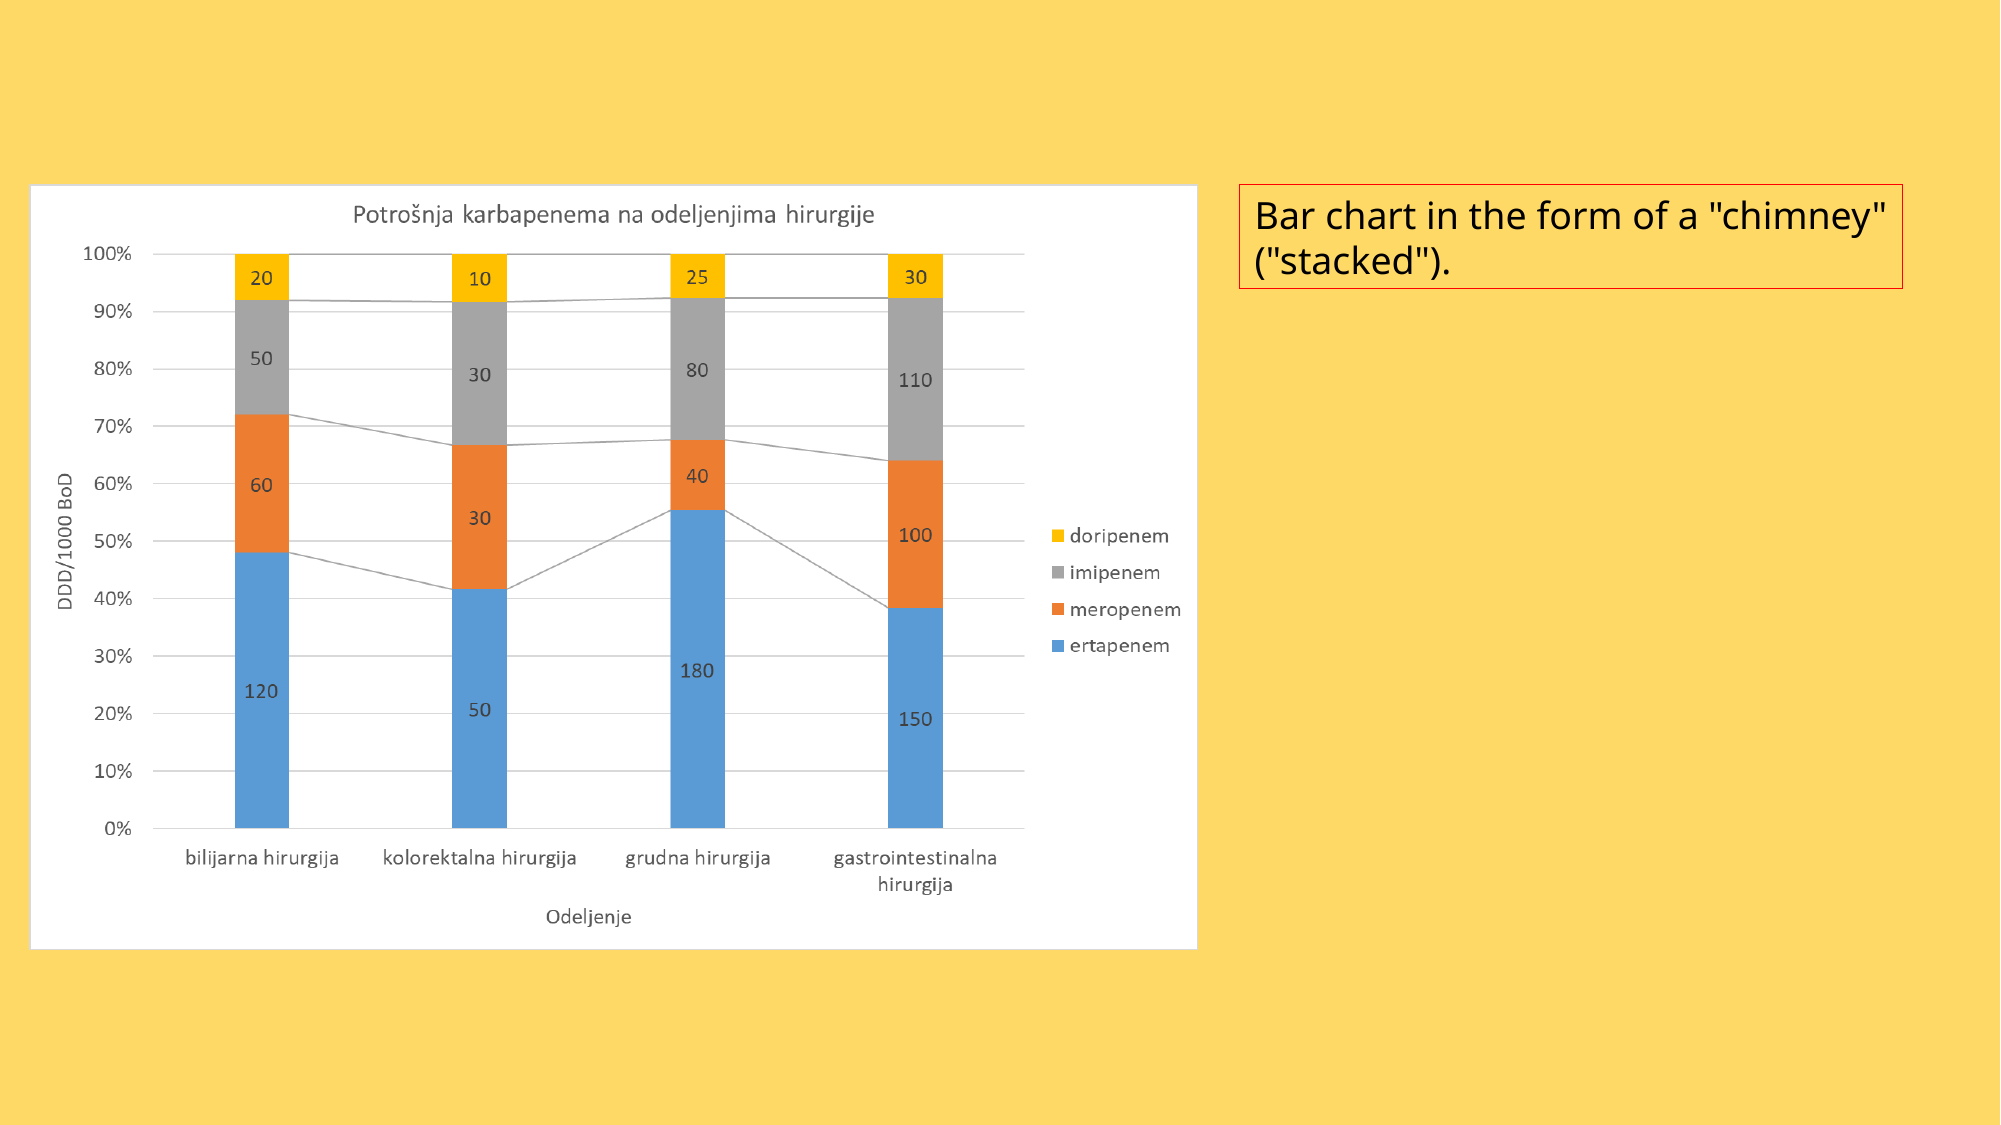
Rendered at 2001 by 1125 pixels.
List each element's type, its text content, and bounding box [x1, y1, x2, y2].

text_box Bar chart in the form of a "chimney" ("stacked"). [1239, 184, 1903, 289]
picture [28, 184, 1198, 950]
